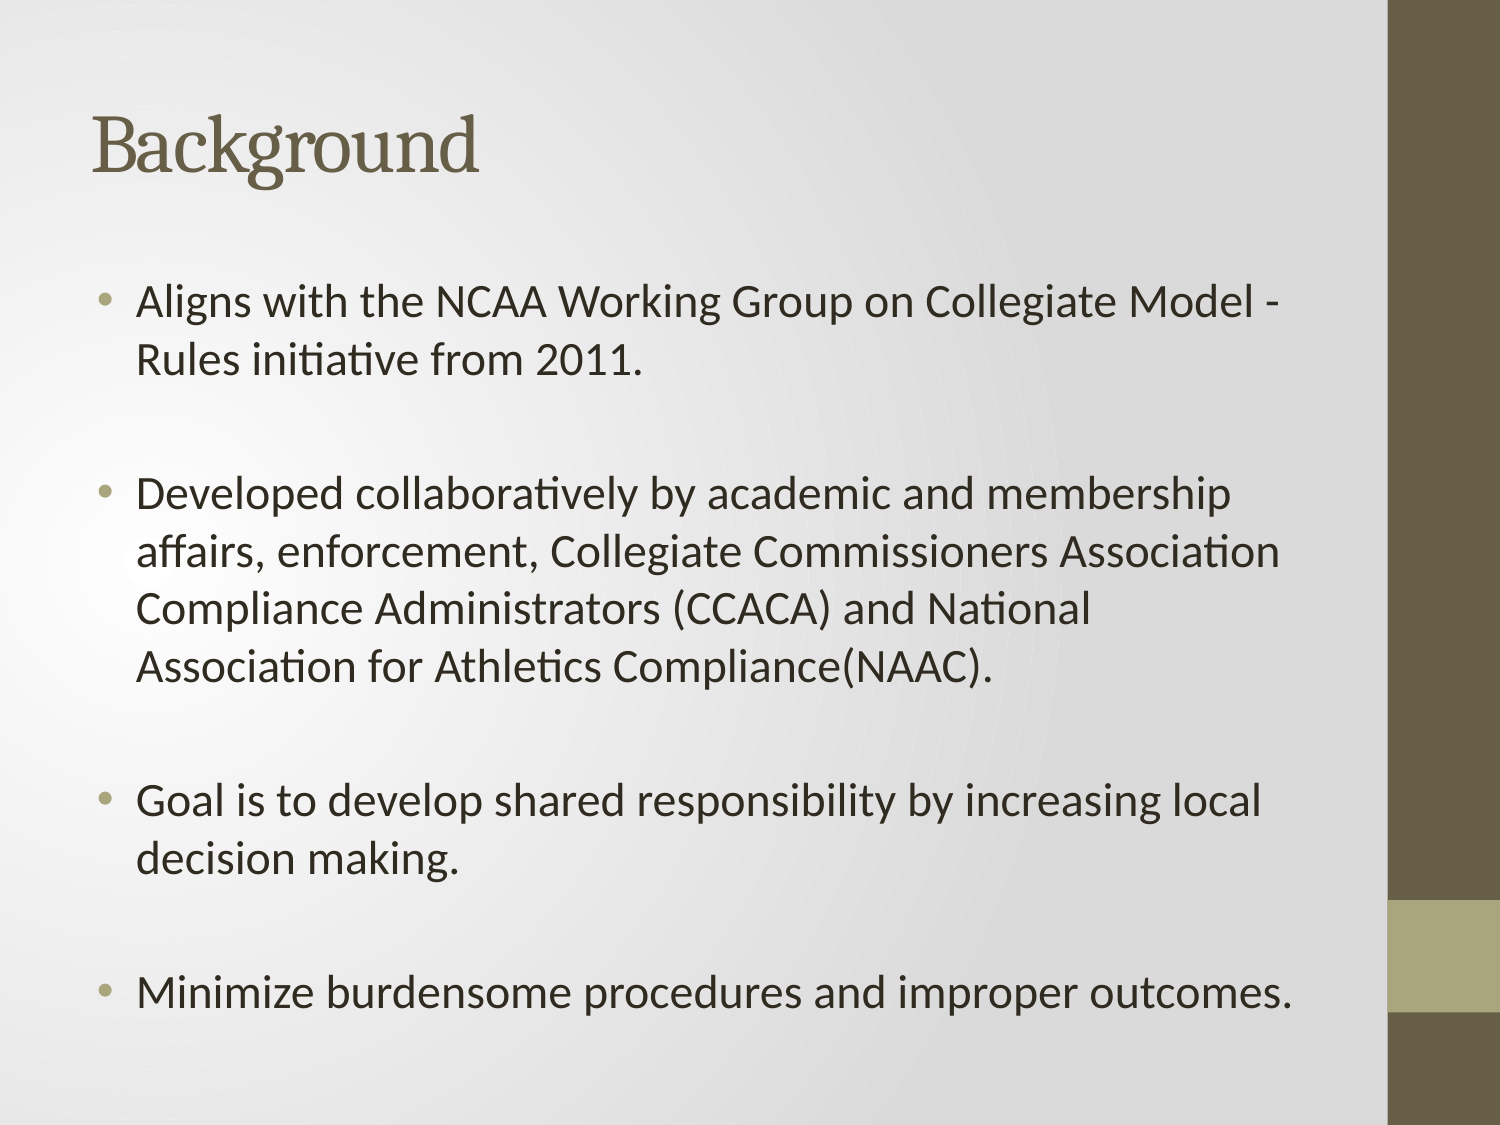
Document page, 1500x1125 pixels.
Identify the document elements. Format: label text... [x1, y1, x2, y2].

list Aligns with the NCAA Working Group on Collegiate Model - Rules initiative from 2011. Developed collaboratively by academic and membership affairs, enforcement, Collegiate Commissioners Association Compliance Administrators (CCACA) and National Association for Athletics Compliance(NAAC). Goal is to develop shared responsibility by increasing local decision making. Minimize burdensome procedures and improper outcomes. [62, 262, 1313, 1050]
title Background [75, 45, 1325, 233]
